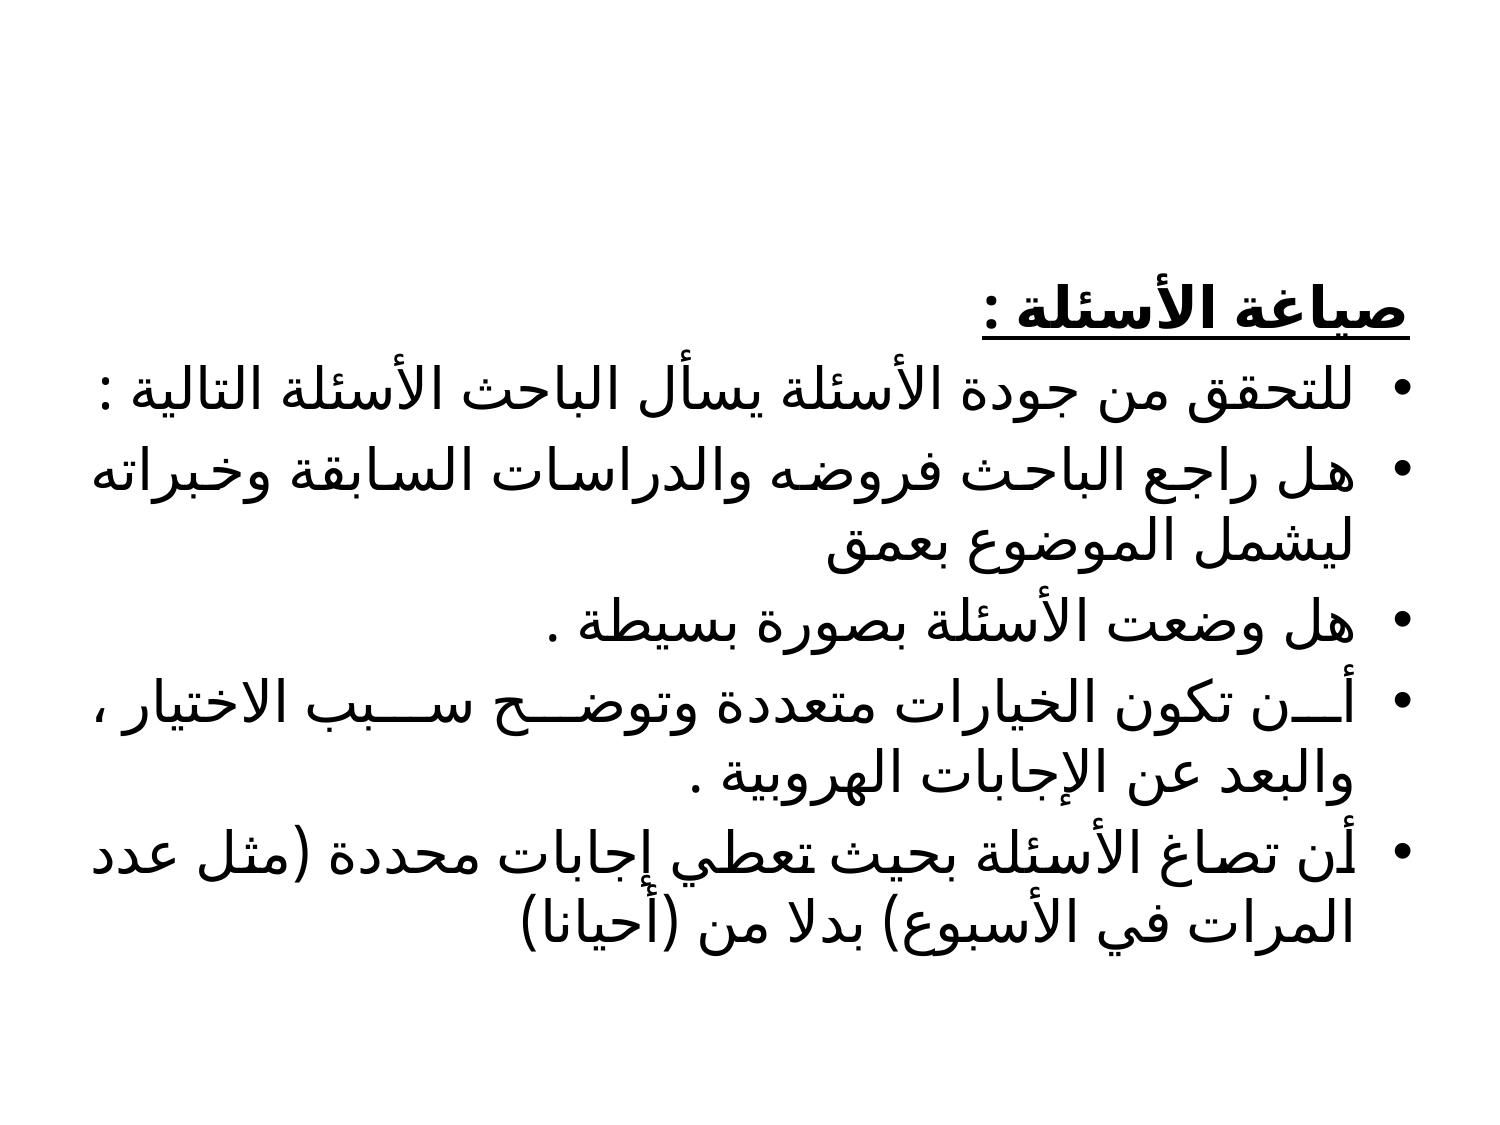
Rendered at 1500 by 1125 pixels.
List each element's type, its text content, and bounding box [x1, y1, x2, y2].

list صياغة الأسئلة : للتحقق من جودة الأسئلة يسأل الباحث الأسئلة التالية : هل راجع الباحث فروضه والدراسات السابقة وخبراته ليشمل الموضوع بعمق هل وضعت الأسئلة بصورة بسيطة . أن تكون الخيارات متعددة وتوضح سبب الاختيار ، والبعد عن الإجابات الهروبية . أن تصاغ الأسئلة بحيث تعطي إجابات محددة (مثل عدد المرات في الأسبوع) بدلا من (أحيانا) [75, 262, 1425, 1005]
